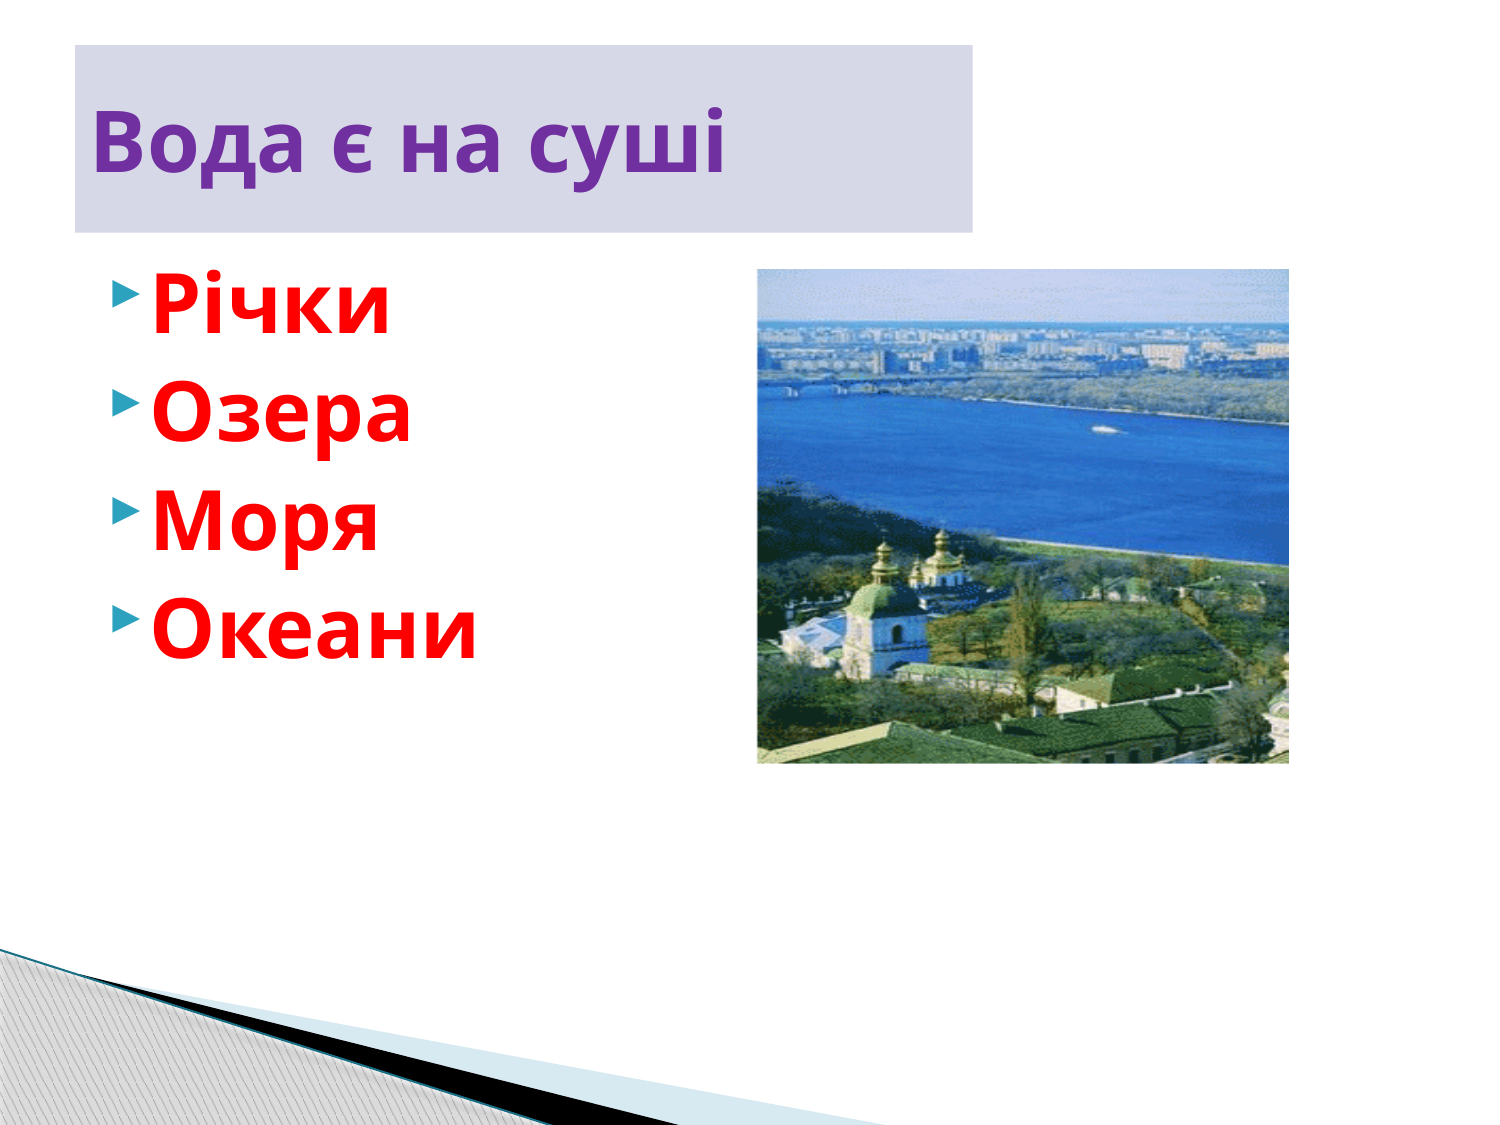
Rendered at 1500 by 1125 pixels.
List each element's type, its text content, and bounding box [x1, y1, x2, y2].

list Річки Озера Моря Океани [75, 243, 1425, 986]
title Вода є на суші [75, 45, 973, 233]
picture [726, 269, 1290, 786]
